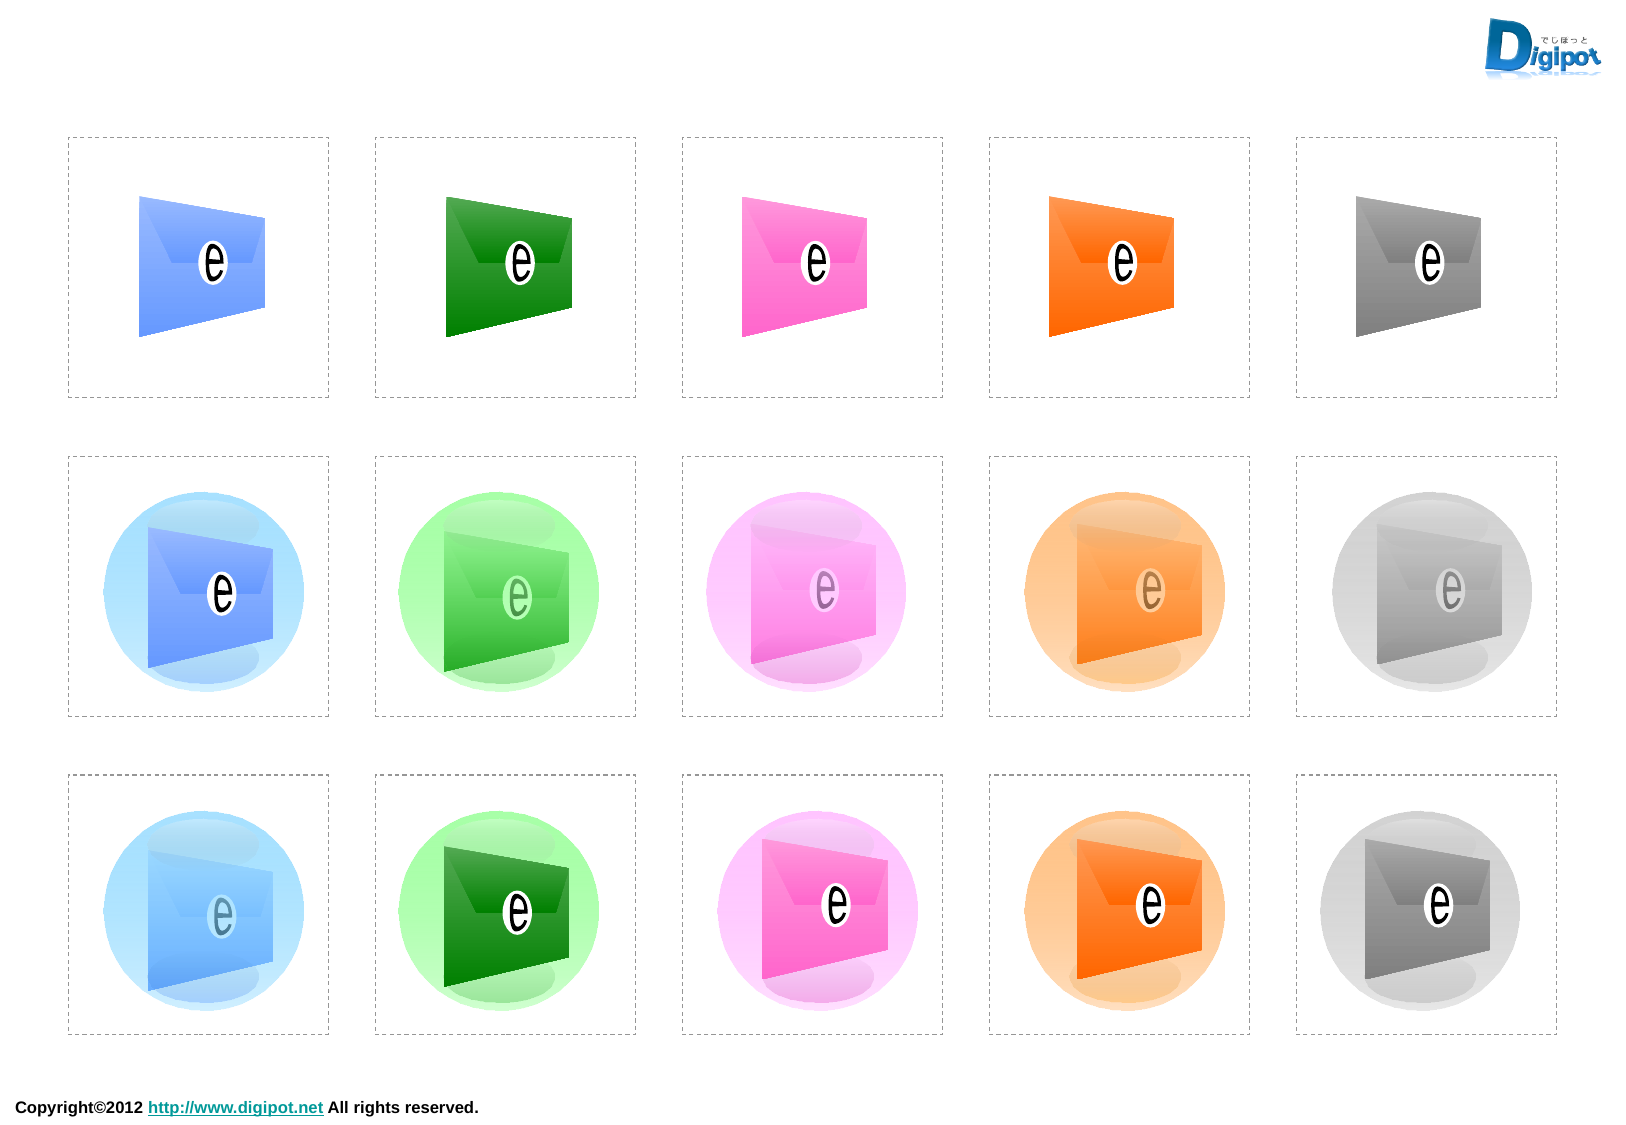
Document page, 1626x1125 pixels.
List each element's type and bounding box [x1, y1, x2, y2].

text_box [398, 810, 599, 1011]
text_box [1024, 810, 1225, 1011]
text_box [1320, 810, 1520, 1011]
text_box [398, 491, 599, 692]
text_box [103, 491, 304, 692]
text_box [446, 196, 572, 337]
text_box [103, 810, 304, 1011]
text_box [717, 810, 918, 1011]
text_box [139, 196, 265, 337]
text_box [1024, 491, 1225, 692]
text_box [1355, 196, 1482, 337]
text_box [706, 491, 906, 692]
picture [1485, 18, 1602, 82]
text_box [1048, 196, 1175, 337]
text_box [741, 196, 868, 337]
text_box [1332, 491, 1532, 692]
